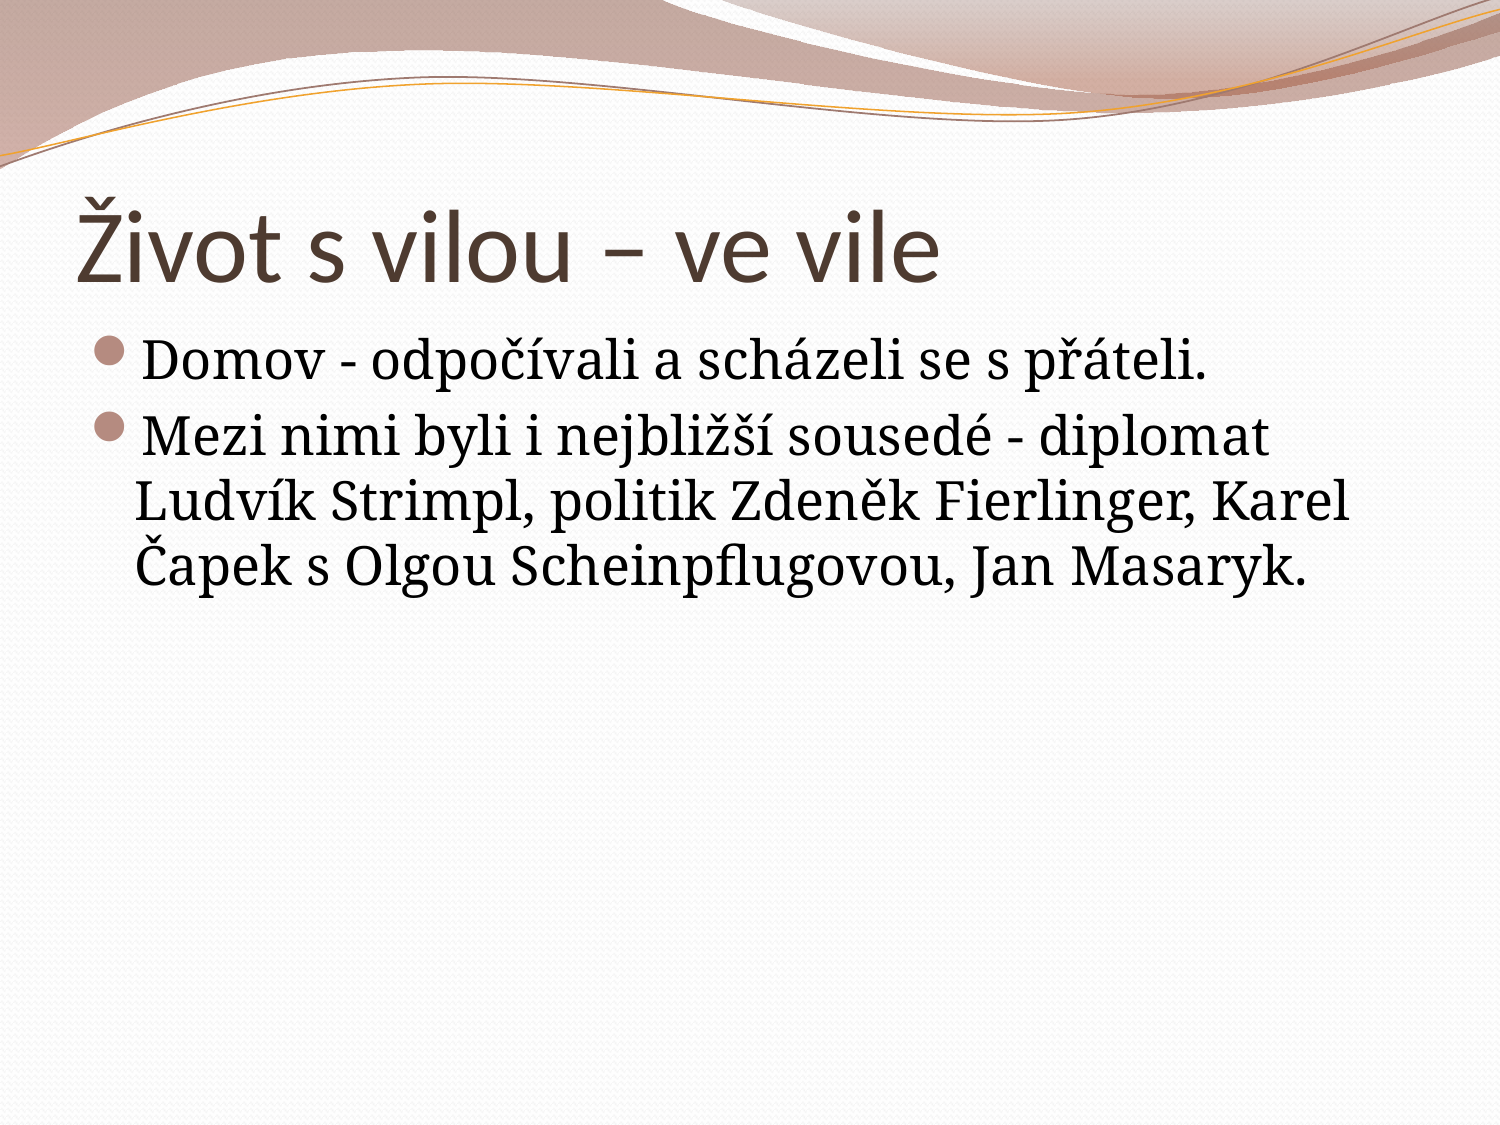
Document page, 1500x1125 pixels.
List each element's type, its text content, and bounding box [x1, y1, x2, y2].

list Domov - odpočívali a scházeli se s přáteli. Mezi nimi byli i nejbližší sousedé - diplomat Ludvík Strimpl, politik Zdeněk Fierlinger, Karel Čapek s Olgou Scheinpflugovou, Jan Masaryk. [74, 317, 1426, 1038]
title Život s vilou – ve vile [74, 115, 1426, 304]
